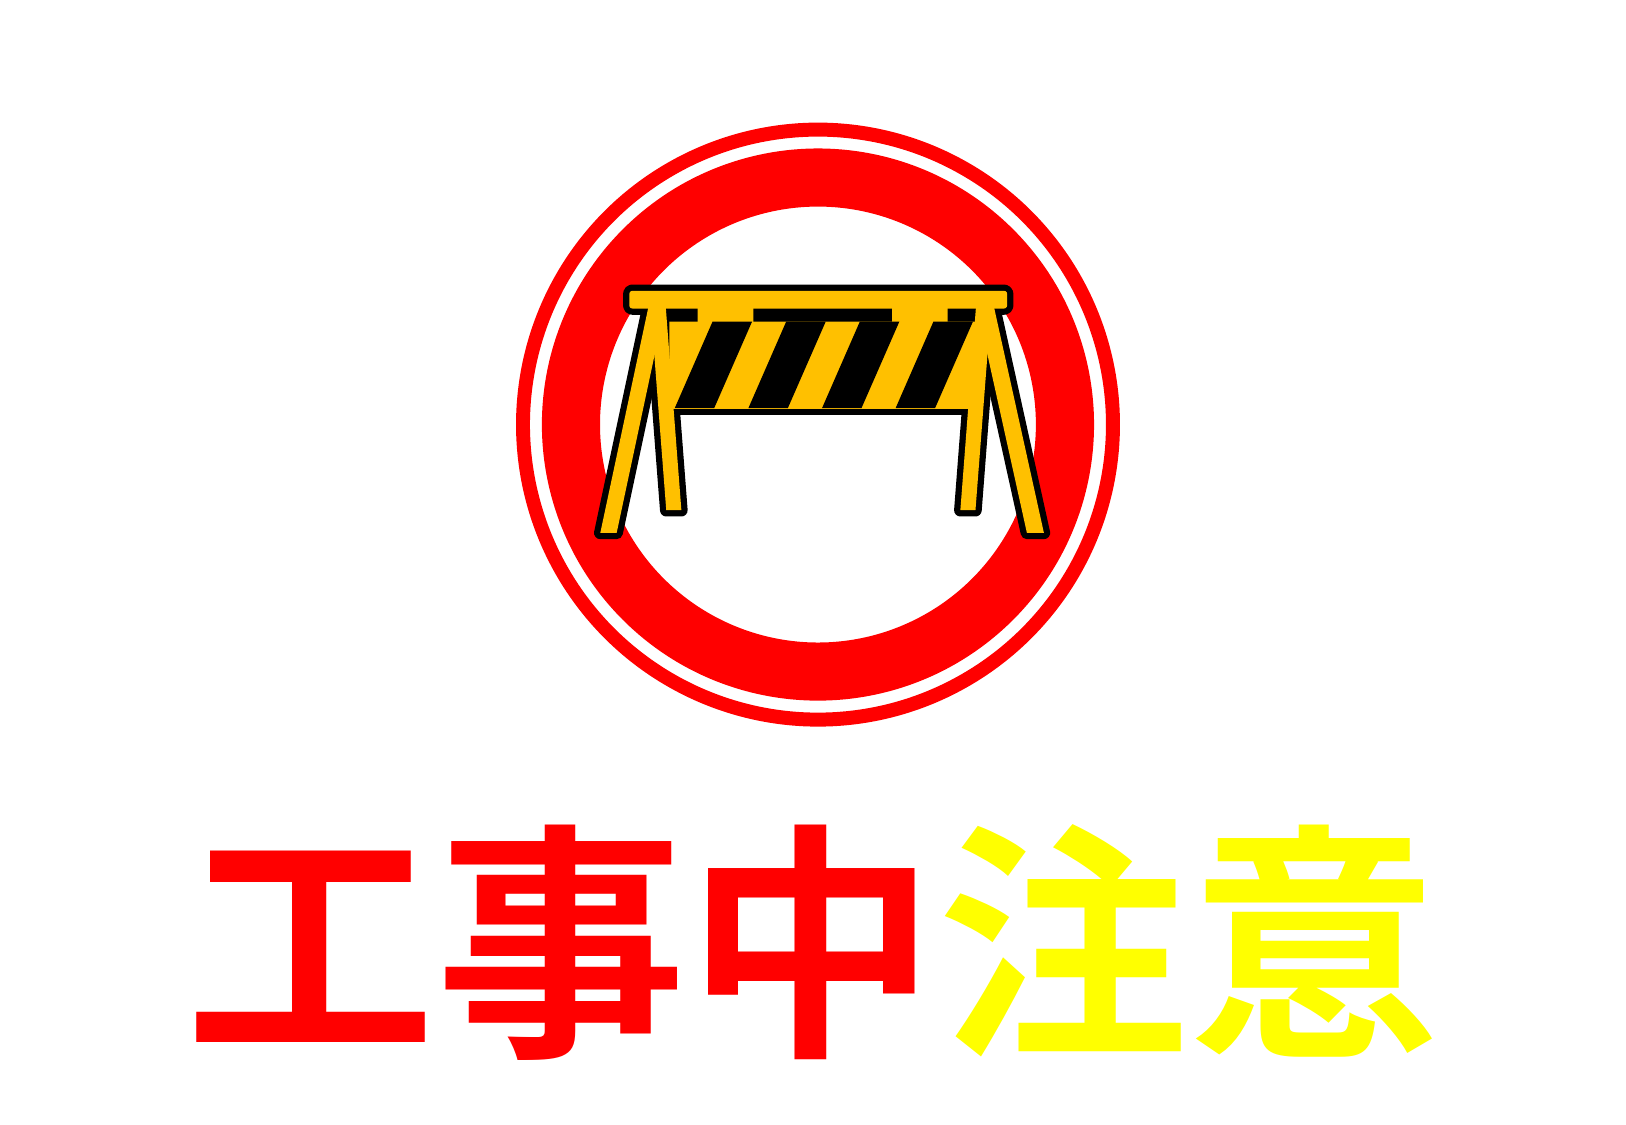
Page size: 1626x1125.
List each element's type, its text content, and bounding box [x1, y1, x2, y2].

text_box 工事中注意 [0, 779, 1625, 1095]
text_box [515, 122, 1121, 727]
